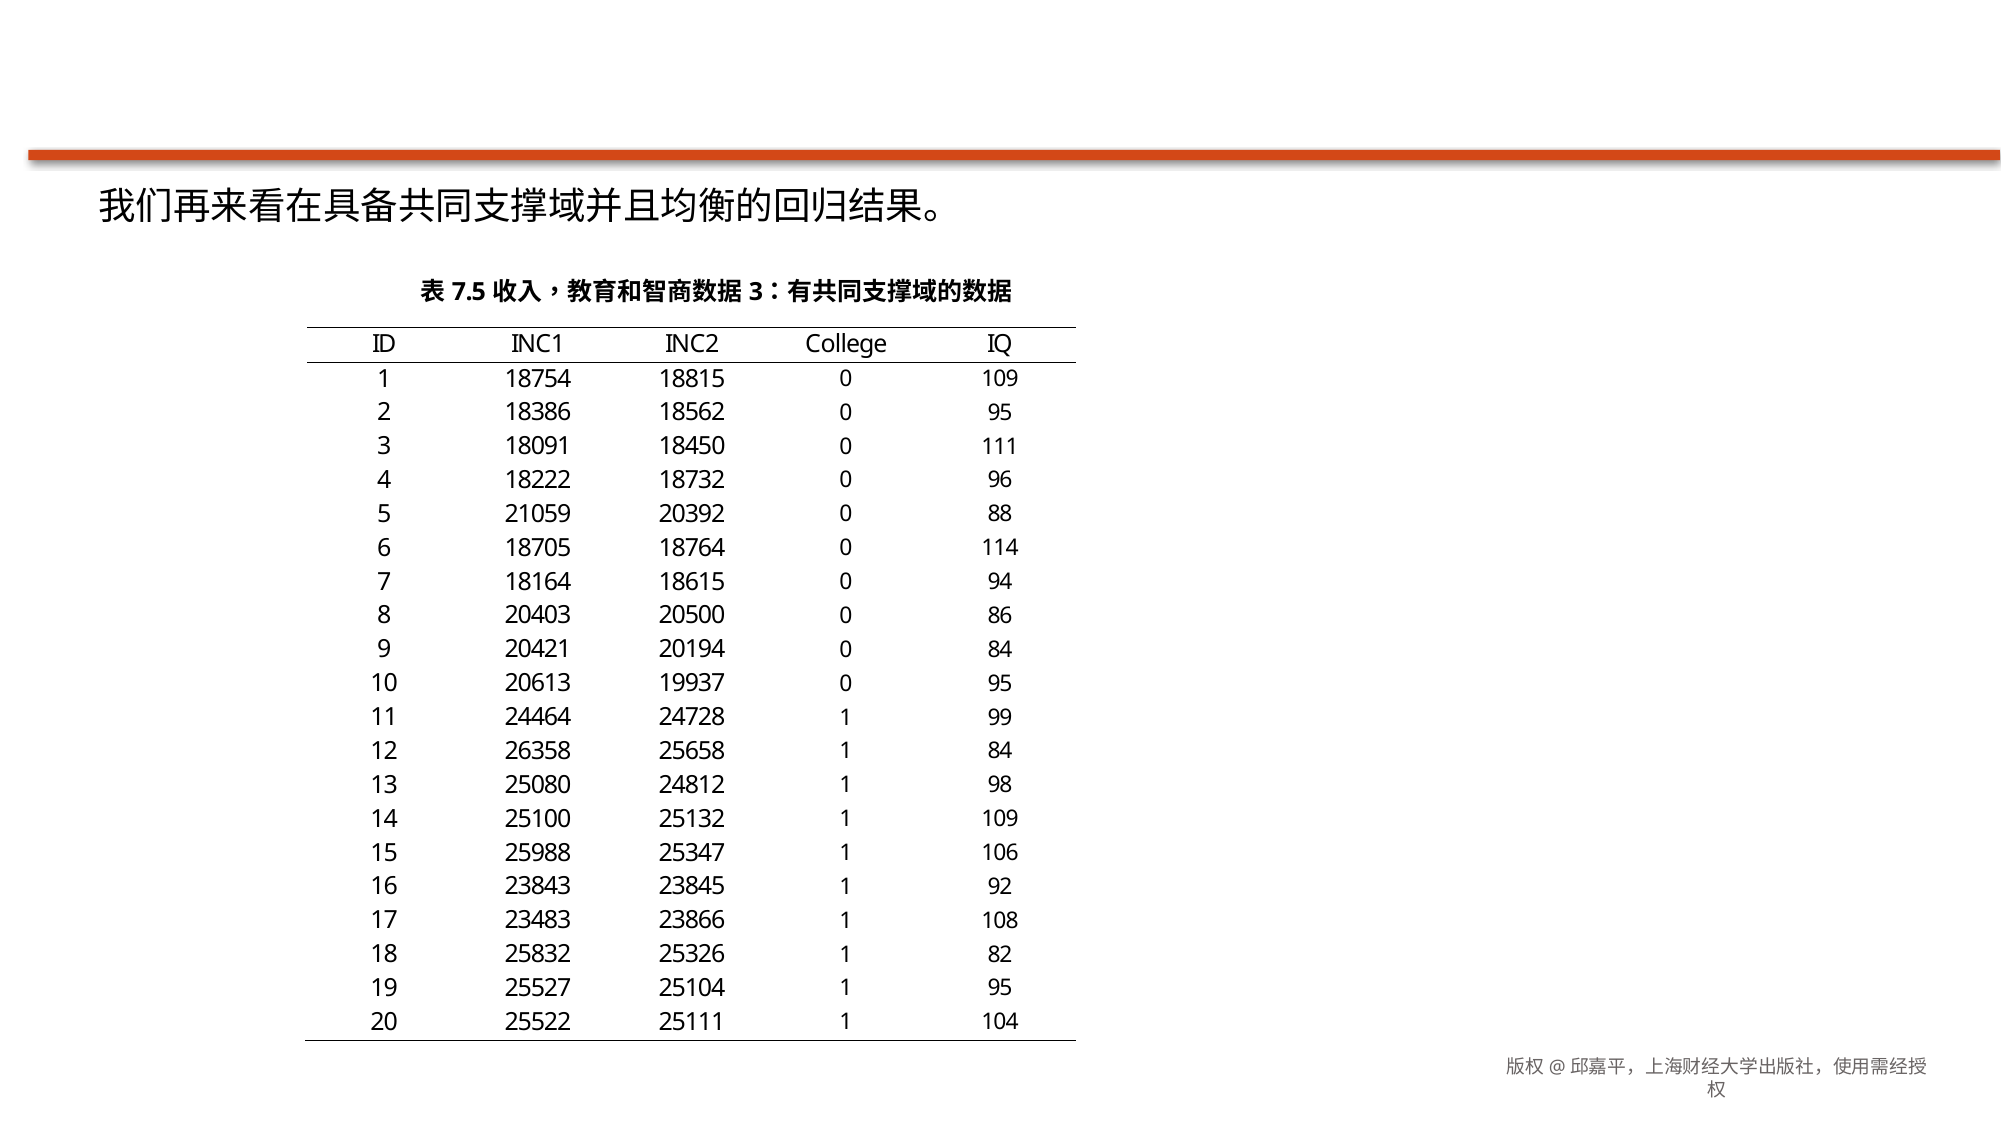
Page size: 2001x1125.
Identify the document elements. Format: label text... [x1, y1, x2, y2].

footer 版权@邱嘉平，上海财经大学出版社，使用需经授权 [1483, 1046, 1950, 1109]
picture [203, 275, 1179, 1094]
list 我们再来看在具备共同支撑域并且均衡的回归结果。 [83, 174, 1867, 1032]
